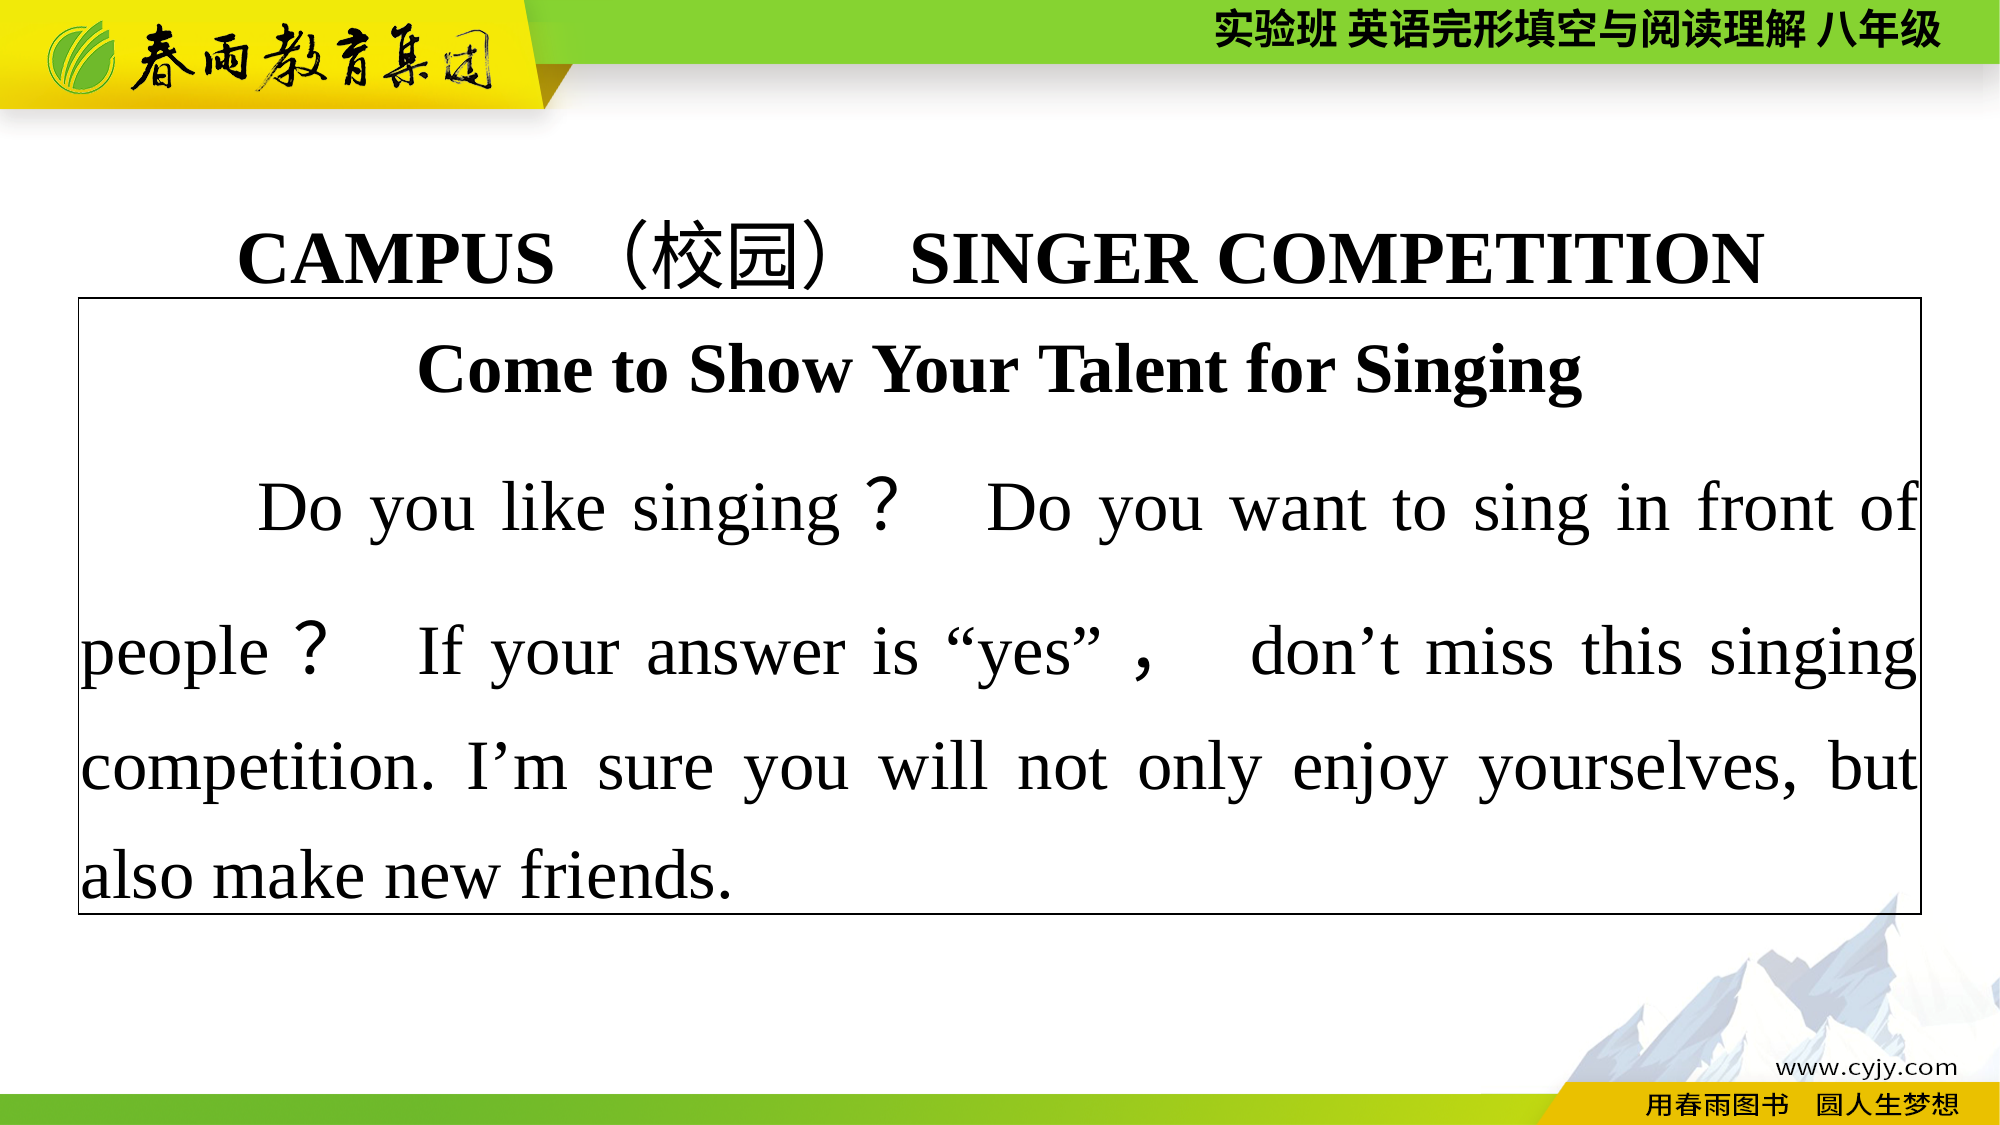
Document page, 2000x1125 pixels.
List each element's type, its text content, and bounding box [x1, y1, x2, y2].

table_header Come to Show Your Talent for Singing Do you like singing？ Do you want to sing in front of people？ If your answer is “yes”， don’t miss this singing competition. I’m sure you will not only enjoy yourselves, but also make new friends. [79, 299, 1920, 913]
picture [0, 0, 2000, 1125]
list CAMPUS（校园） SINGER COMPETITION [59, 155, 1944, 290]
